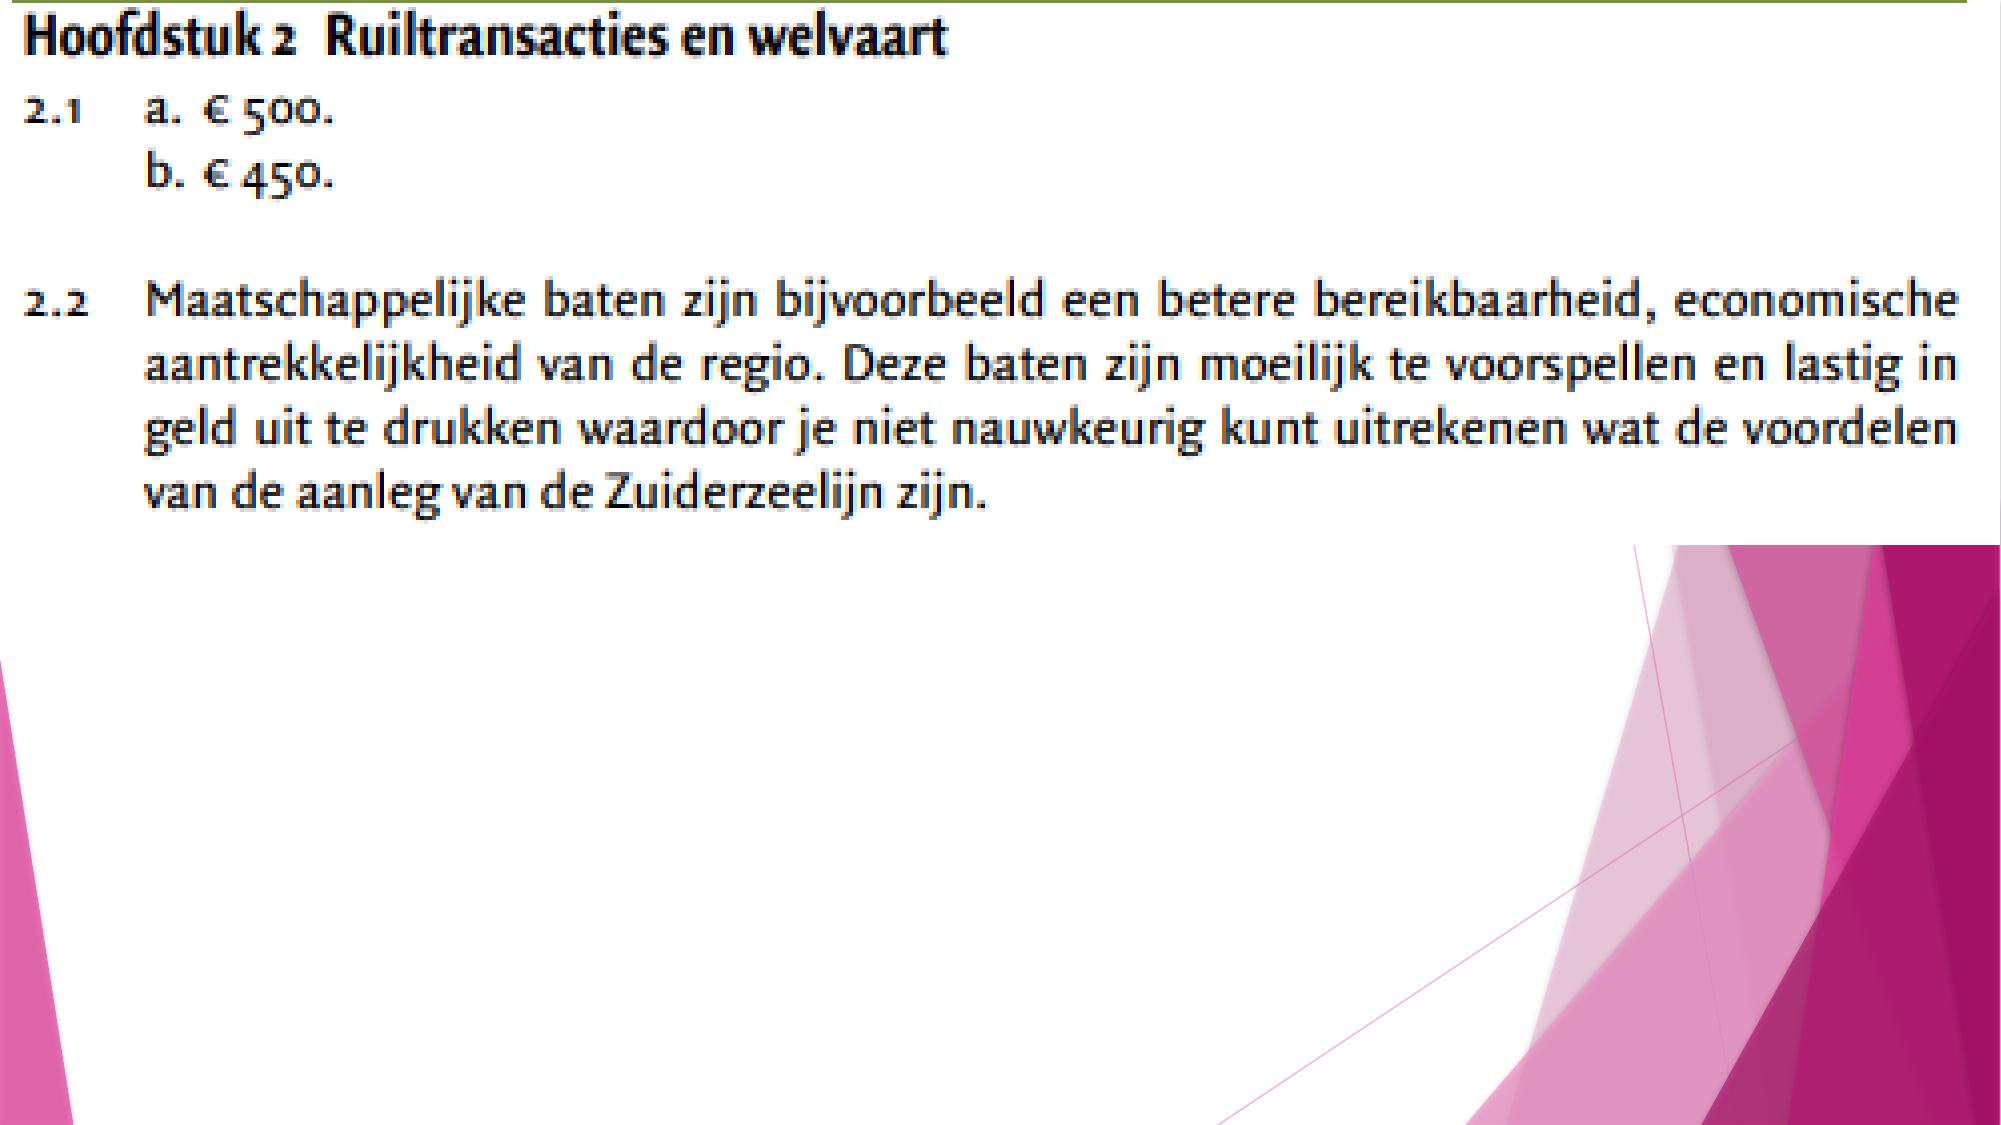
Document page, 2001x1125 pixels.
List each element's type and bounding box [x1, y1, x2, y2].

picture [0, 0, 2000, 546]
